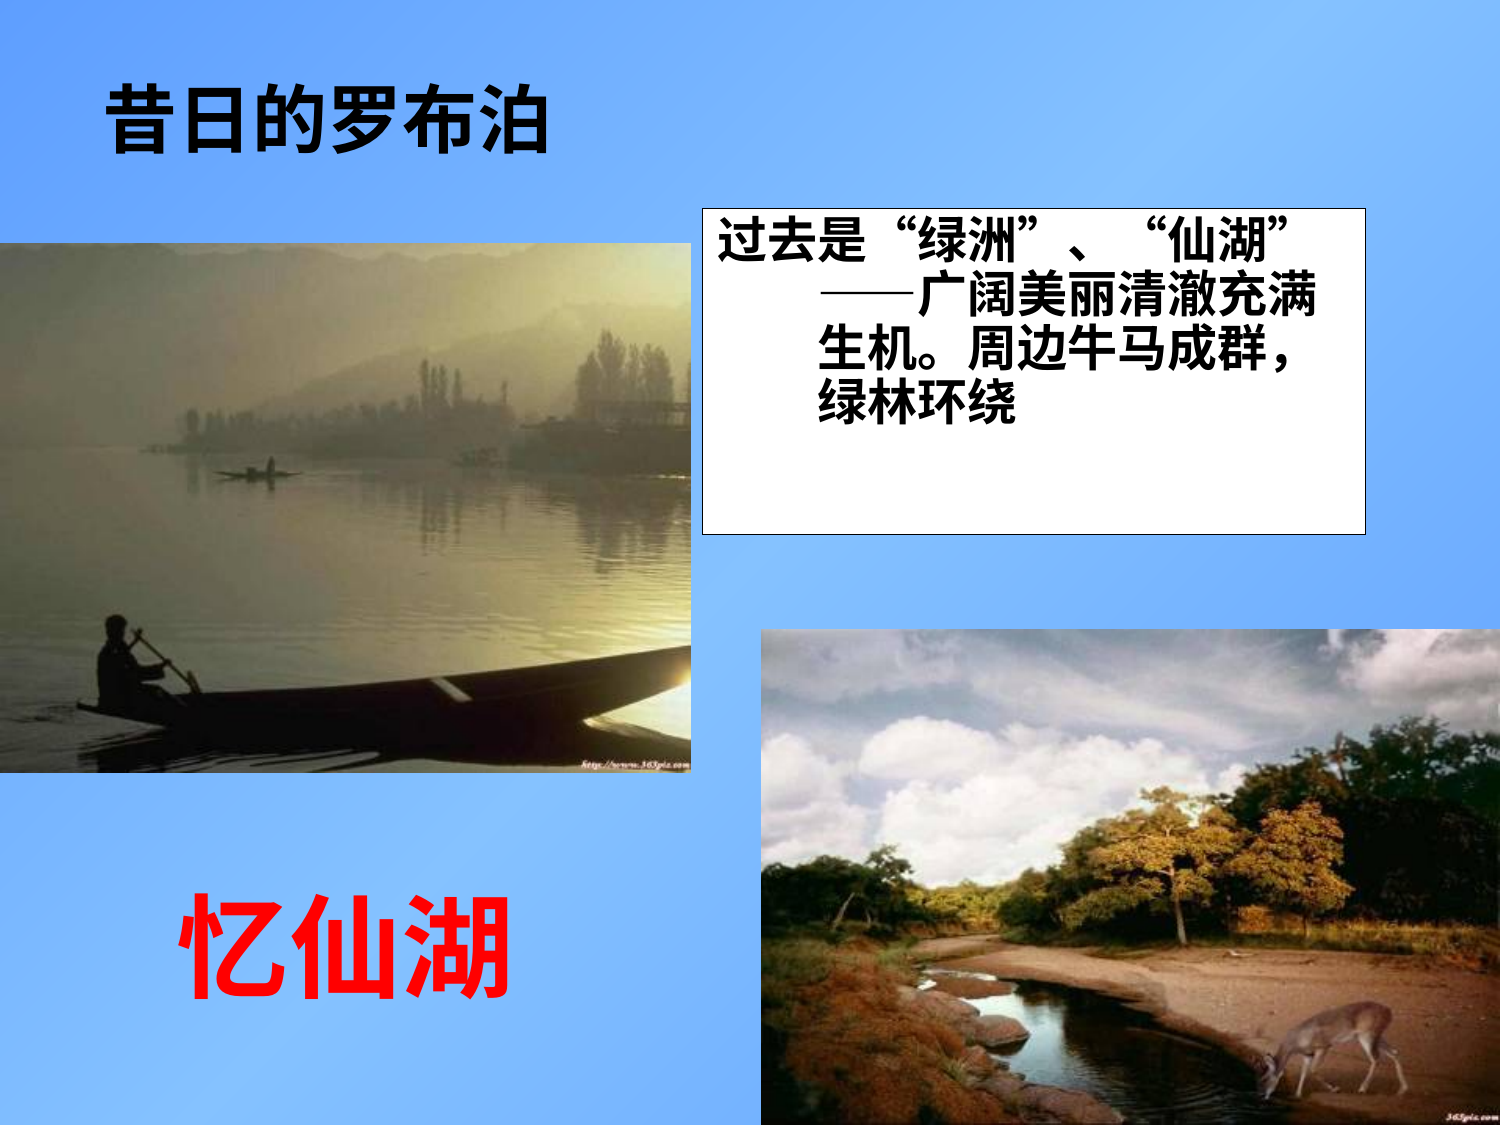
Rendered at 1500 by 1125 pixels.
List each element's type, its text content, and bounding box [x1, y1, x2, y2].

picture [0, 243, 691, 773]
text_box 忆仙湖 [162, 869, 530, 1020]
list 过去是“绿洲”、“仙湖”——广阔美丽清澈充满生机。周边牛马成群，绿林环绕 [702, 208, 1366, 535]
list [761, 629, 1500, 1125]
text_box 昔日的罗布泊 [87, 75, 650, 188]
